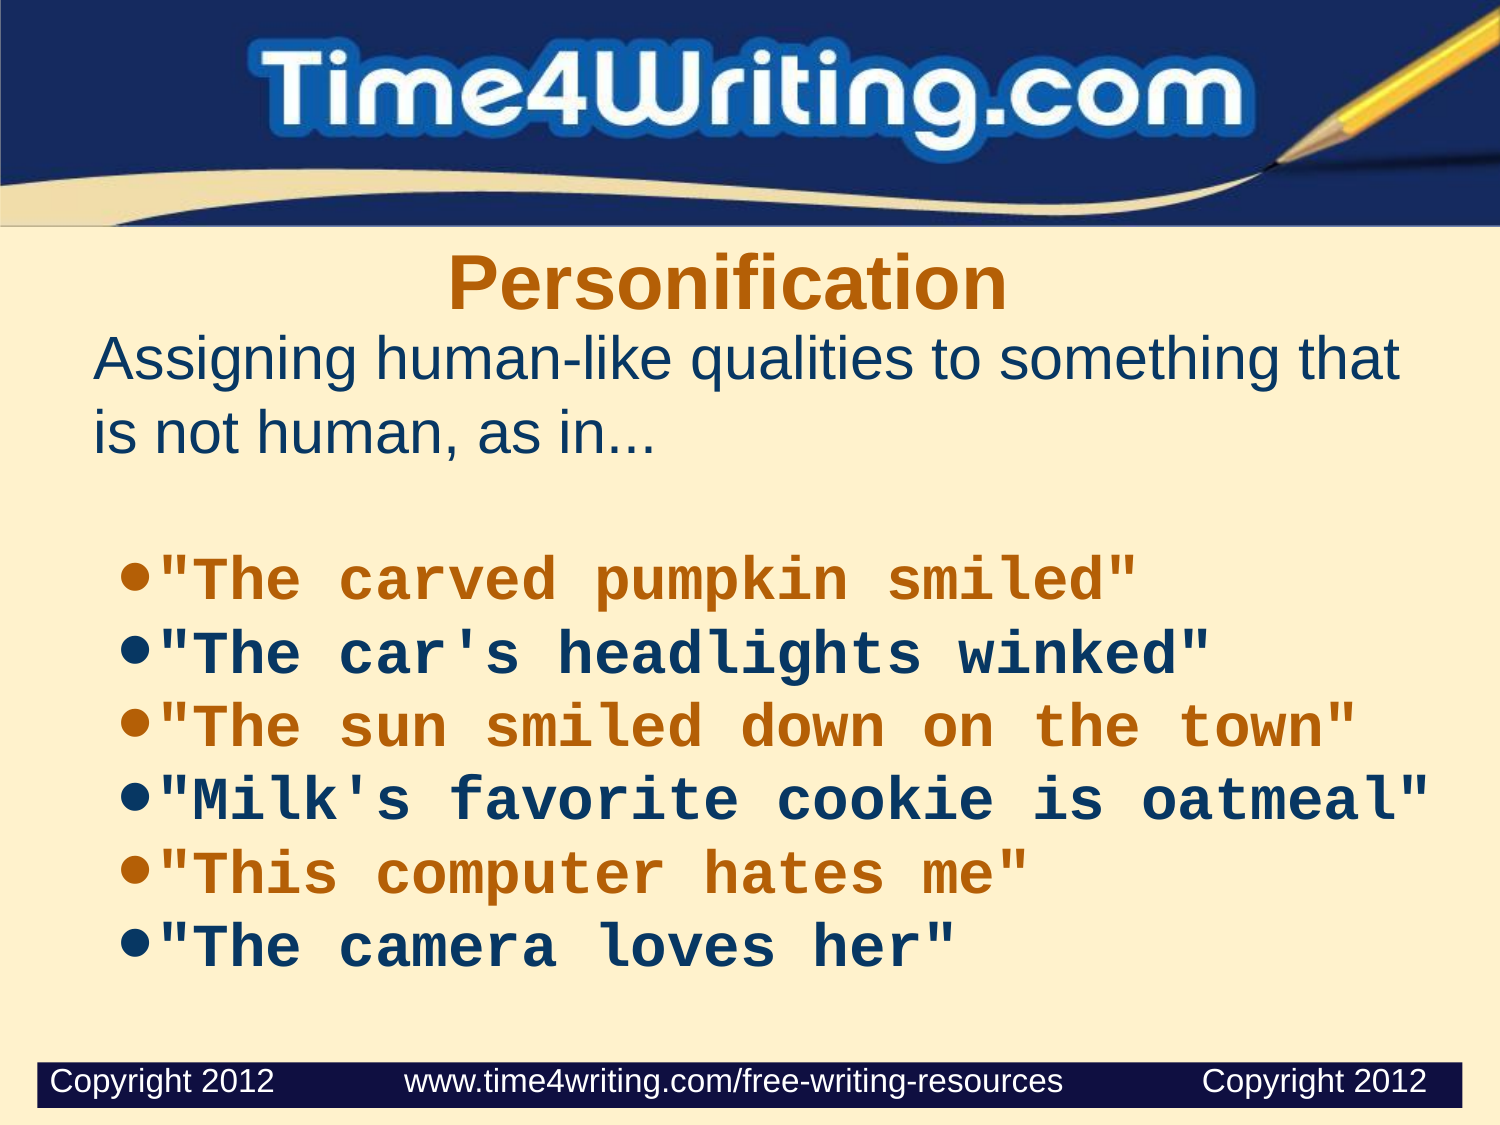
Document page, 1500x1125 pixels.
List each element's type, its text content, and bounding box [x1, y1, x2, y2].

text_box Assigning human-like qualities to something that is not human, as in... "The carved pumpkin smiled" "The car's headlights winked" "The sun smiled down on the town" "Milk's favorite cookie is oatmeal" "This computer hates me" "The camera loves her" [87, 312, 1446, 986]
picture [0, 227, 1500, 1125]
text_box [35, 1060, 1464, 1110]
text_box Copyright 2012 www.time4writing.com/free-writing-resources Copyright 2012 [48, 1062, 1450, 1101]
text_box [0, 0, 1500, 227]
title Personification [45, 227, 1413, 426]
